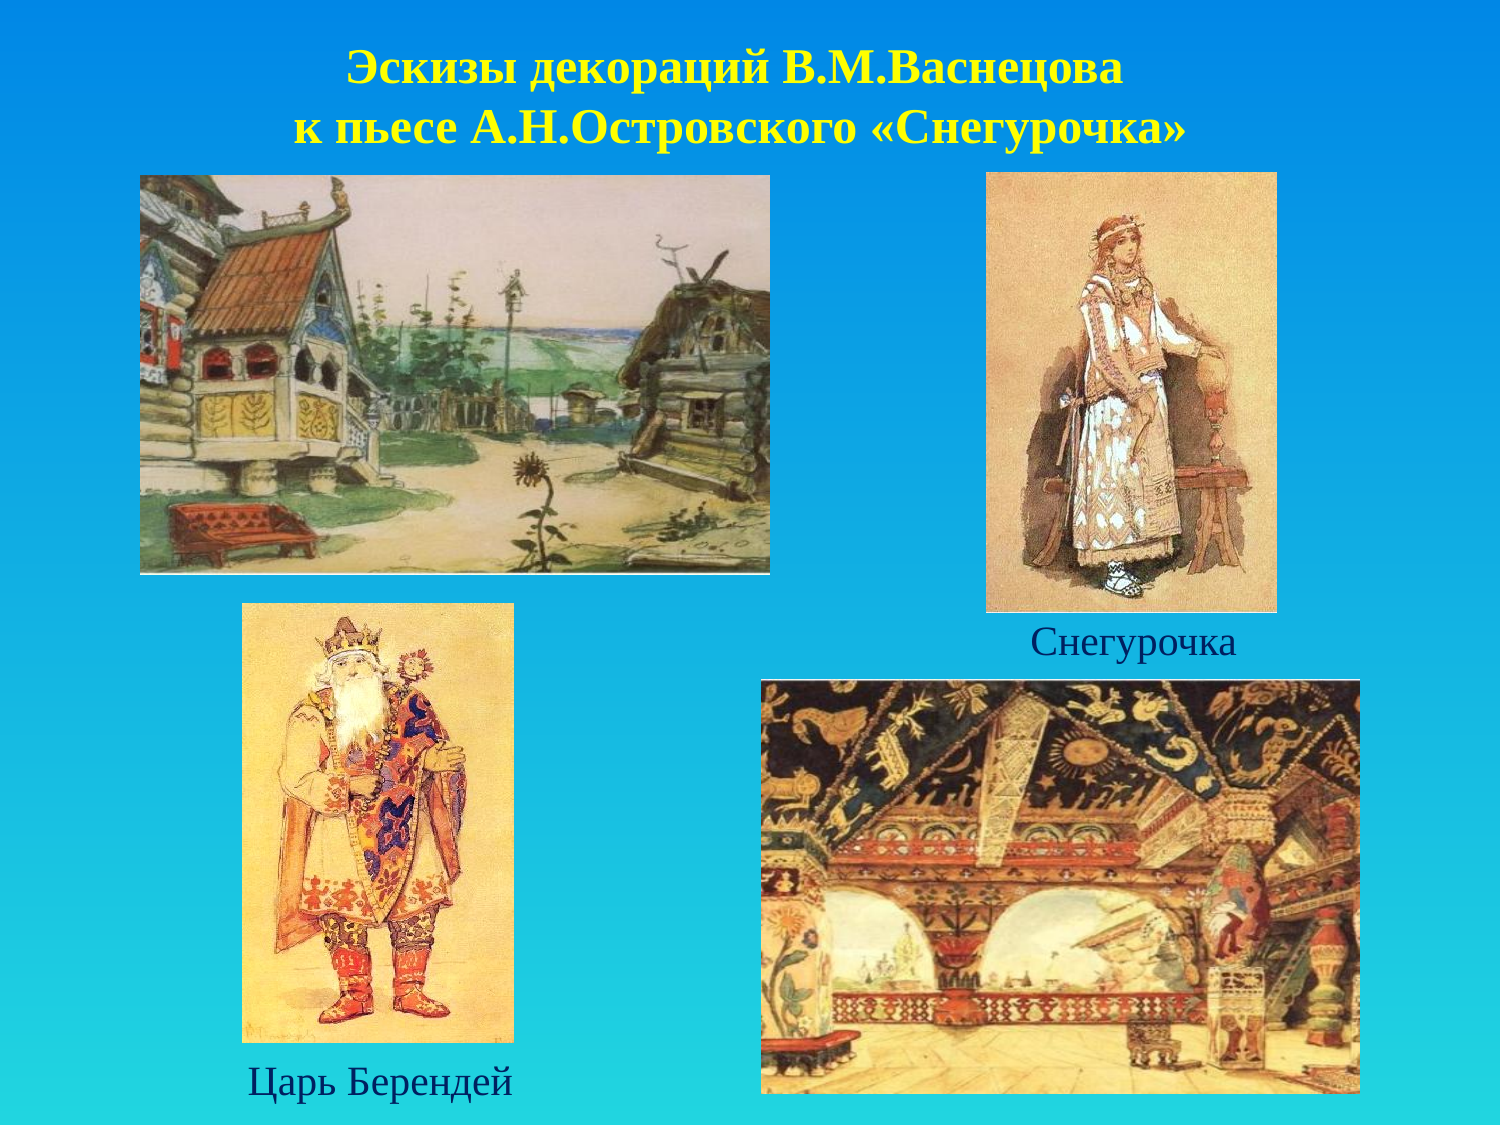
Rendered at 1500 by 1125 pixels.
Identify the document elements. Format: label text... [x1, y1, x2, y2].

picture [140, 175, 770, 574]
picture [985, 172, 1282, 612]
text_box Царь Берендей [62, 1045, 699, 1111]
text_box Снегурочка [1015, 606, 1456, 672]
picture [761, 679, 1360, 1095]
picture [240, 604, 515, 1044]
text_box Эскизы декораций В.М.Васнецова к пьесе А.Н.Островского «Снегурочка» [31, 26, 1438, 206]
